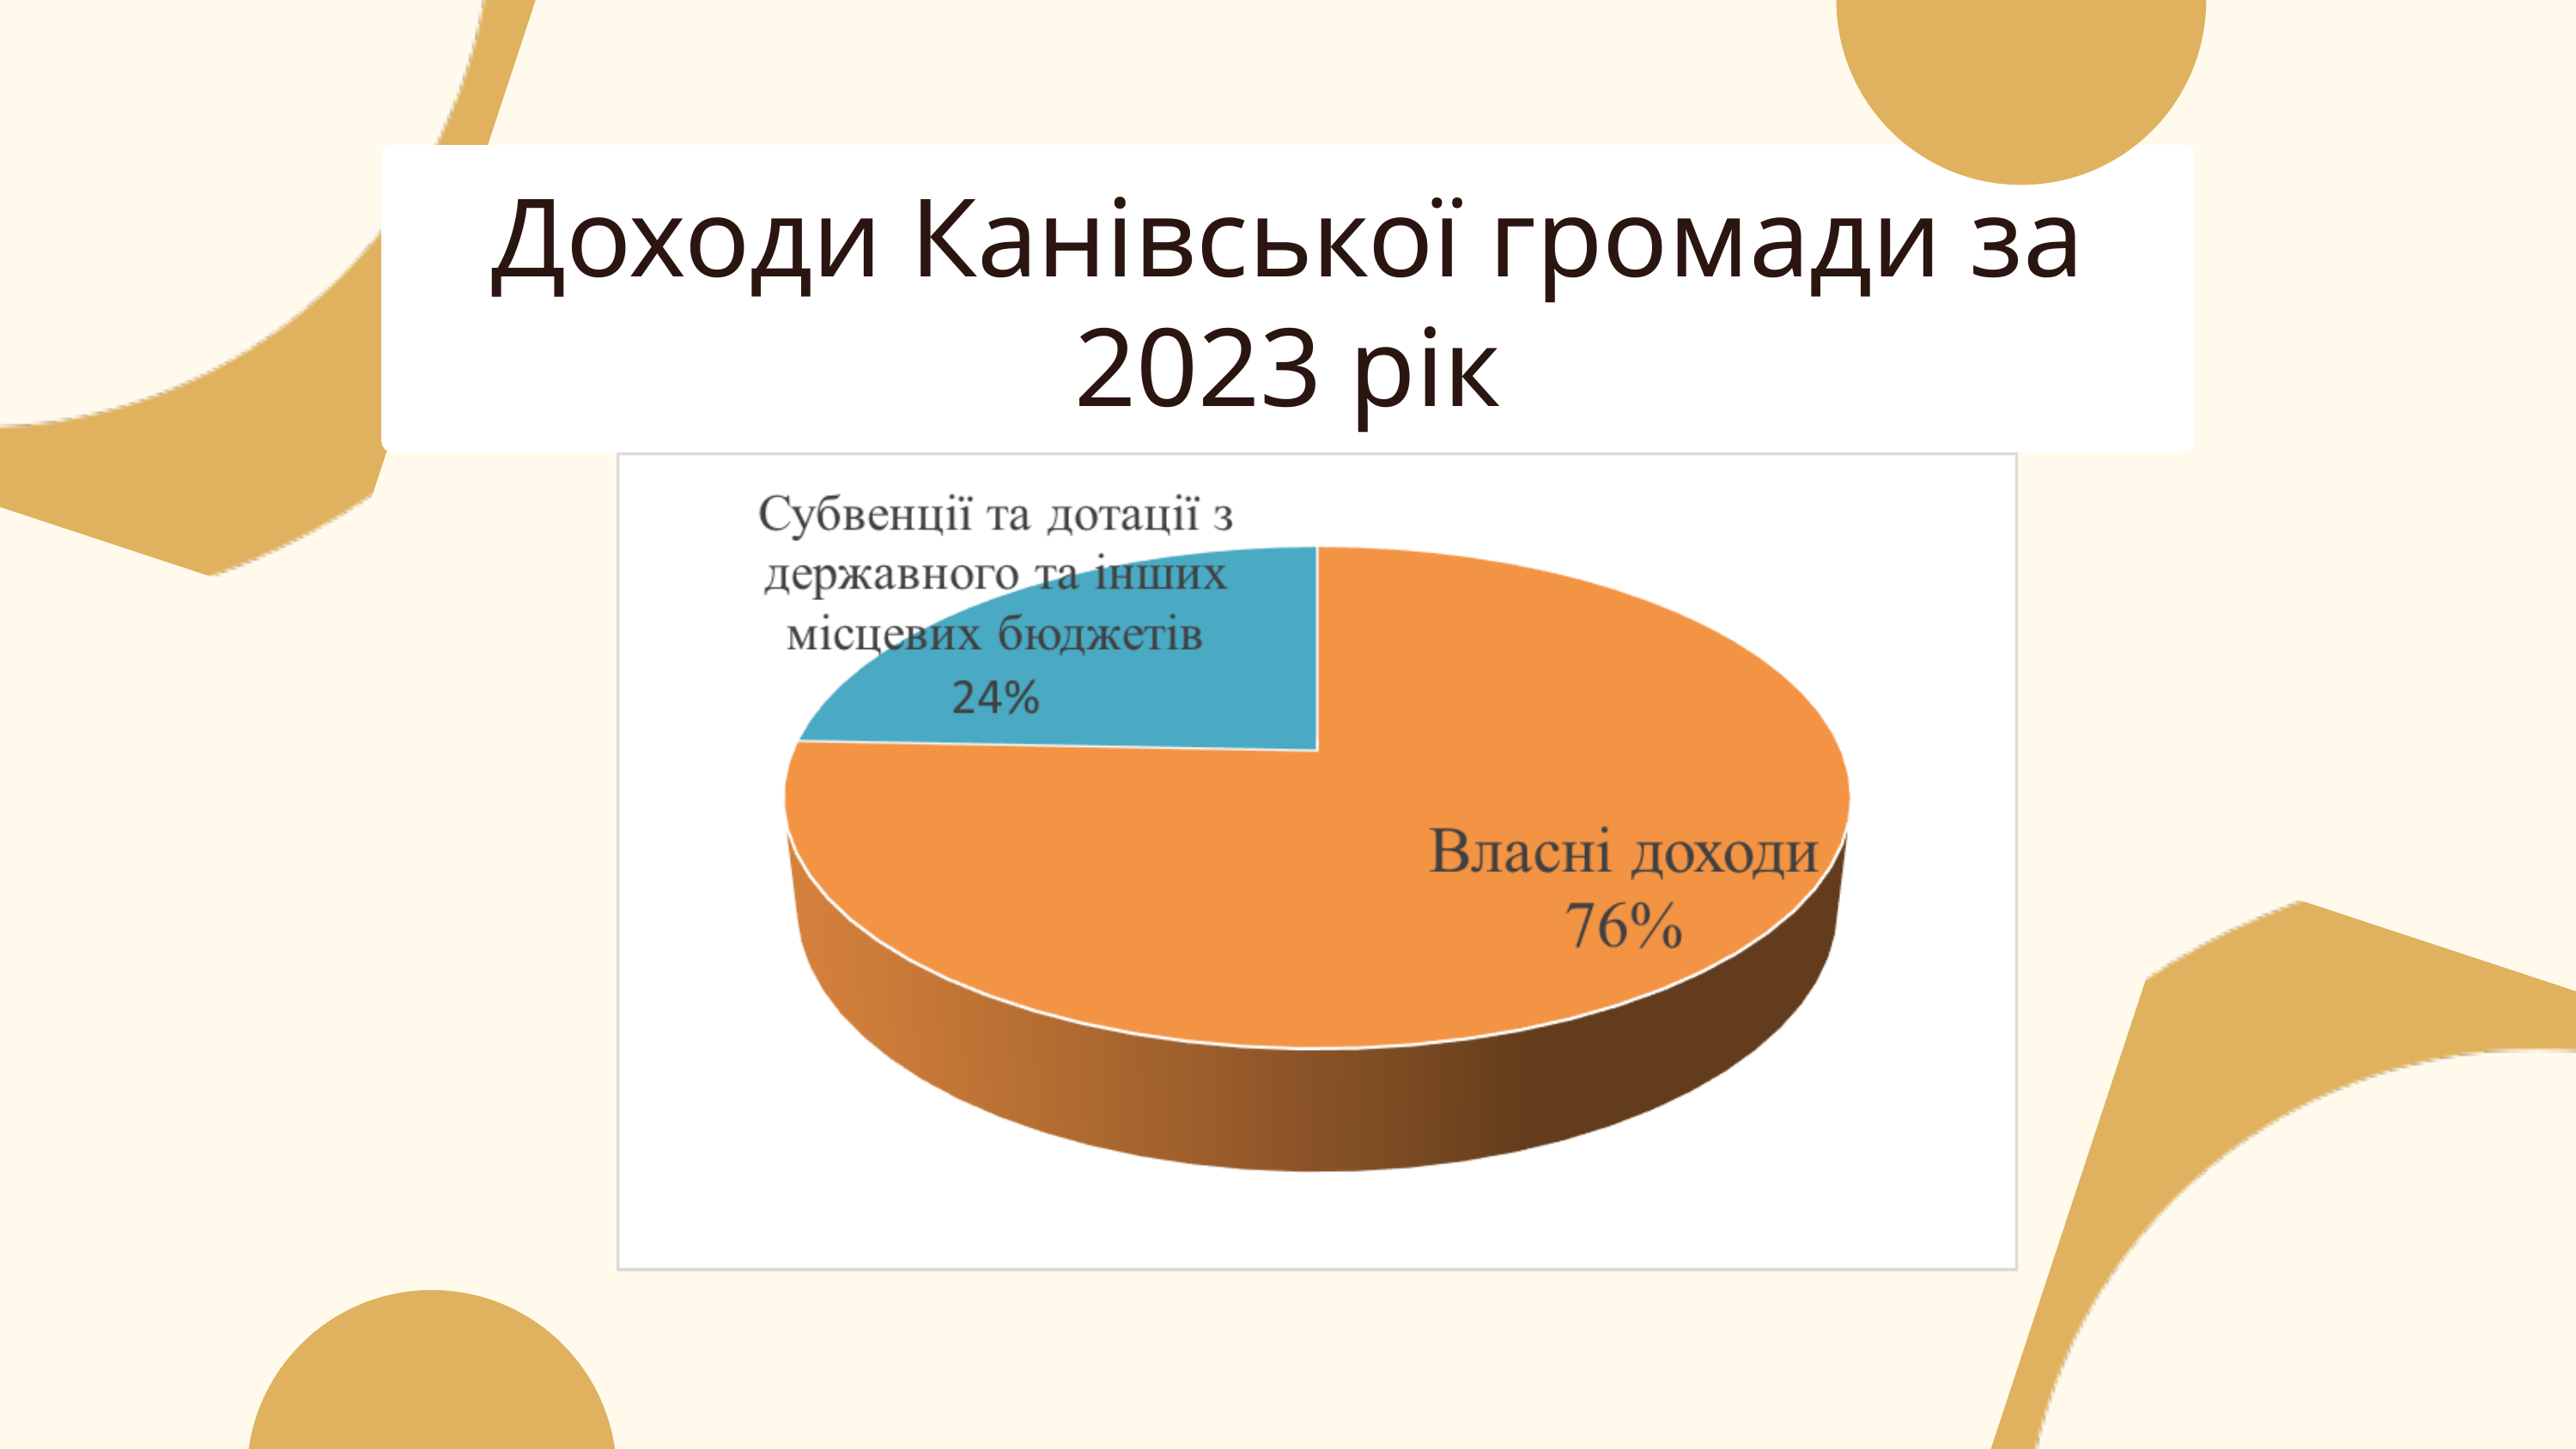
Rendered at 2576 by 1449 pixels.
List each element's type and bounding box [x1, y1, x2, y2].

text_box [380, 144, 2196, 453]
text_box [0, 0, 536, 617]
text_box [1990, 862, 2576, 1449]
text_box [246, 1289, 617, 1449]
text_box [617, 462, 2019, 1272]
text_box [1836, 0, 2207, 185]
